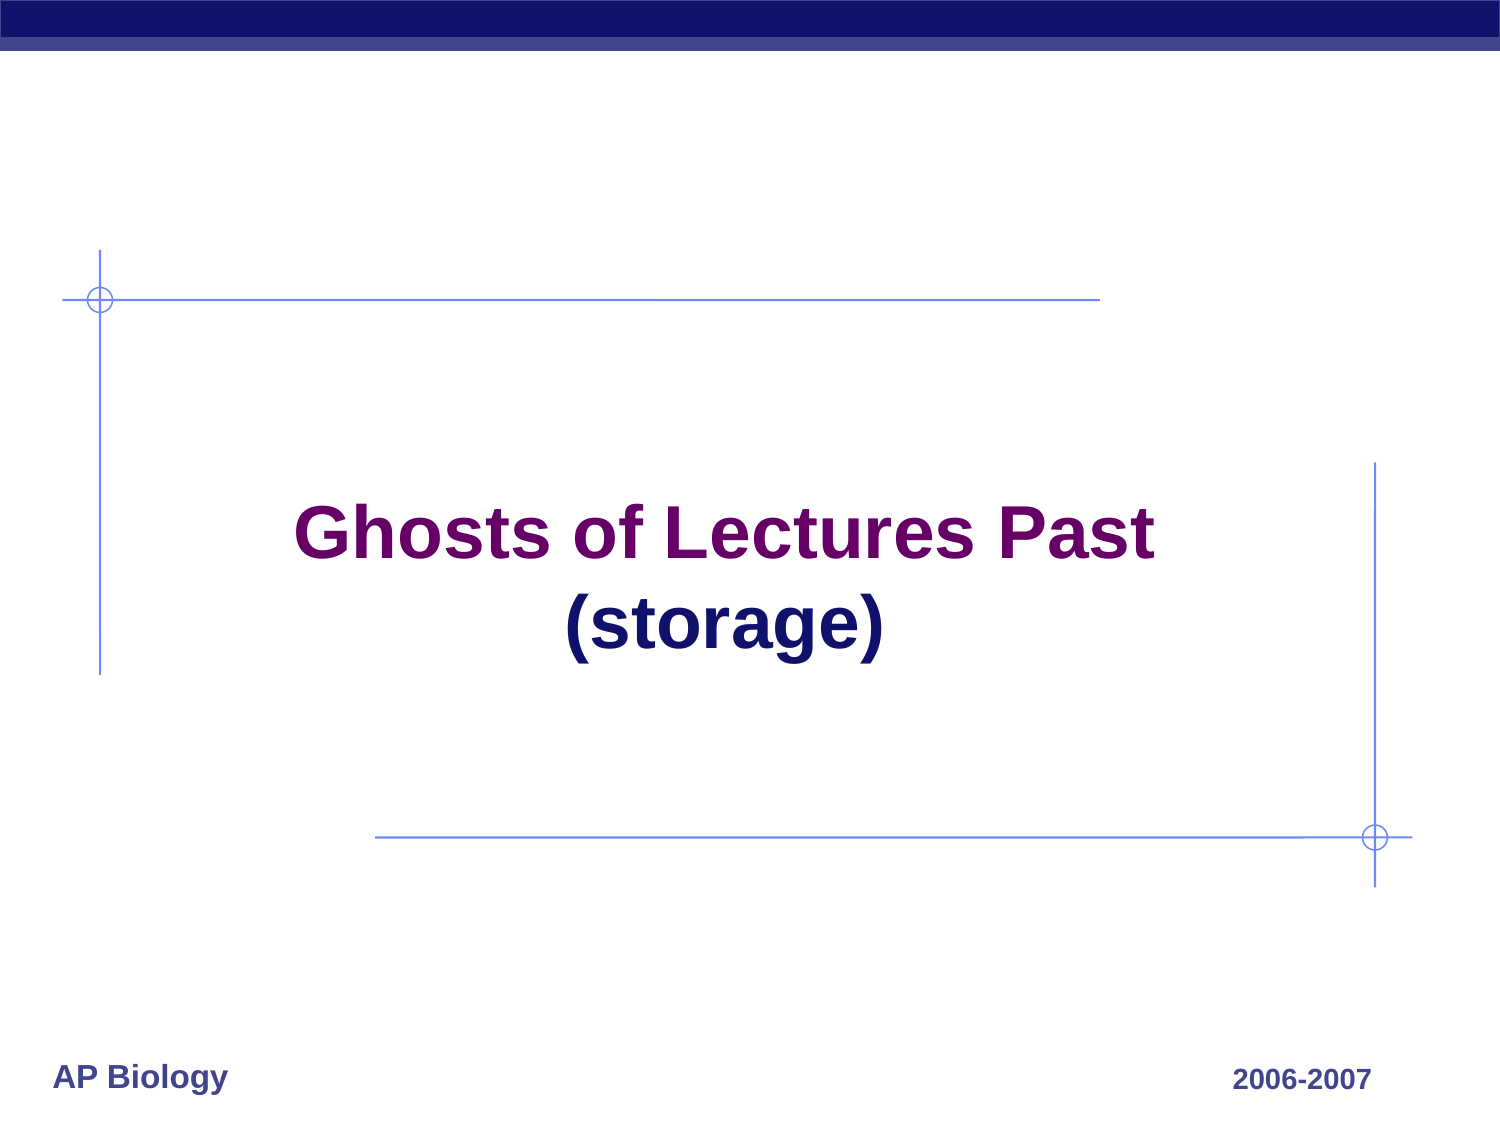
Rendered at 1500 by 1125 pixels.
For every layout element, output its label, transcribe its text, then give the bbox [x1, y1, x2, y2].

title Ghosts of Lectures Past (storage) [131, 421, 1319, 726]
slide_number 2006-2007 [1137, 1027, 1388, 1103]
